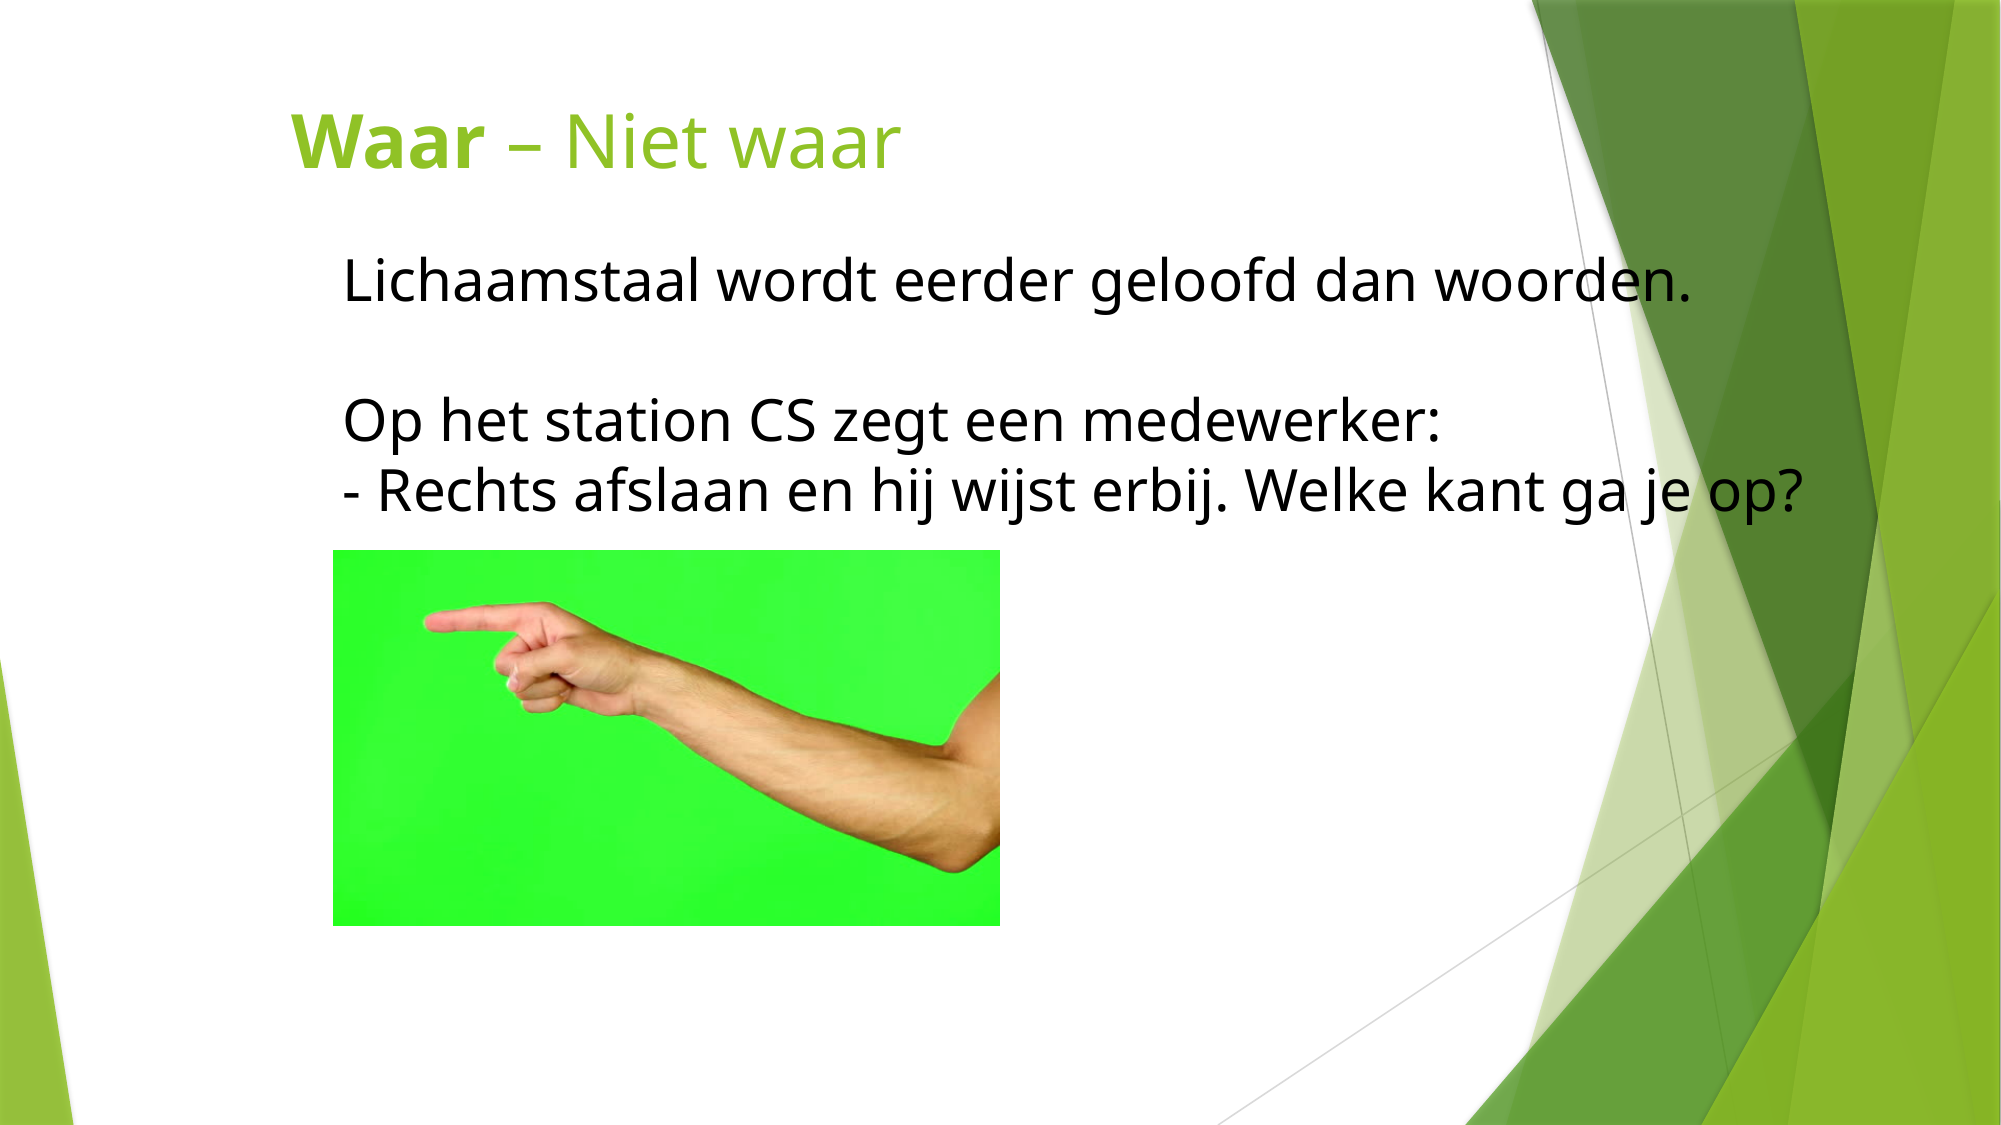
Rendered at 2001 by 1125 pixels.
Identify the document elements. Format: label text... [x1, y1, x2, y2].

title Waar – Niet waar [273, 45, 1900, 233]
text_box Lichaamstaal wordt eerder geloofd dan woorden. Op het station CS zegt een medewerker: - Rechts afslaan en hij wijst erbij. Welke kant ga je op? [324, 243, 1675, 1047]
picture [332, 550, 1001, 927]
